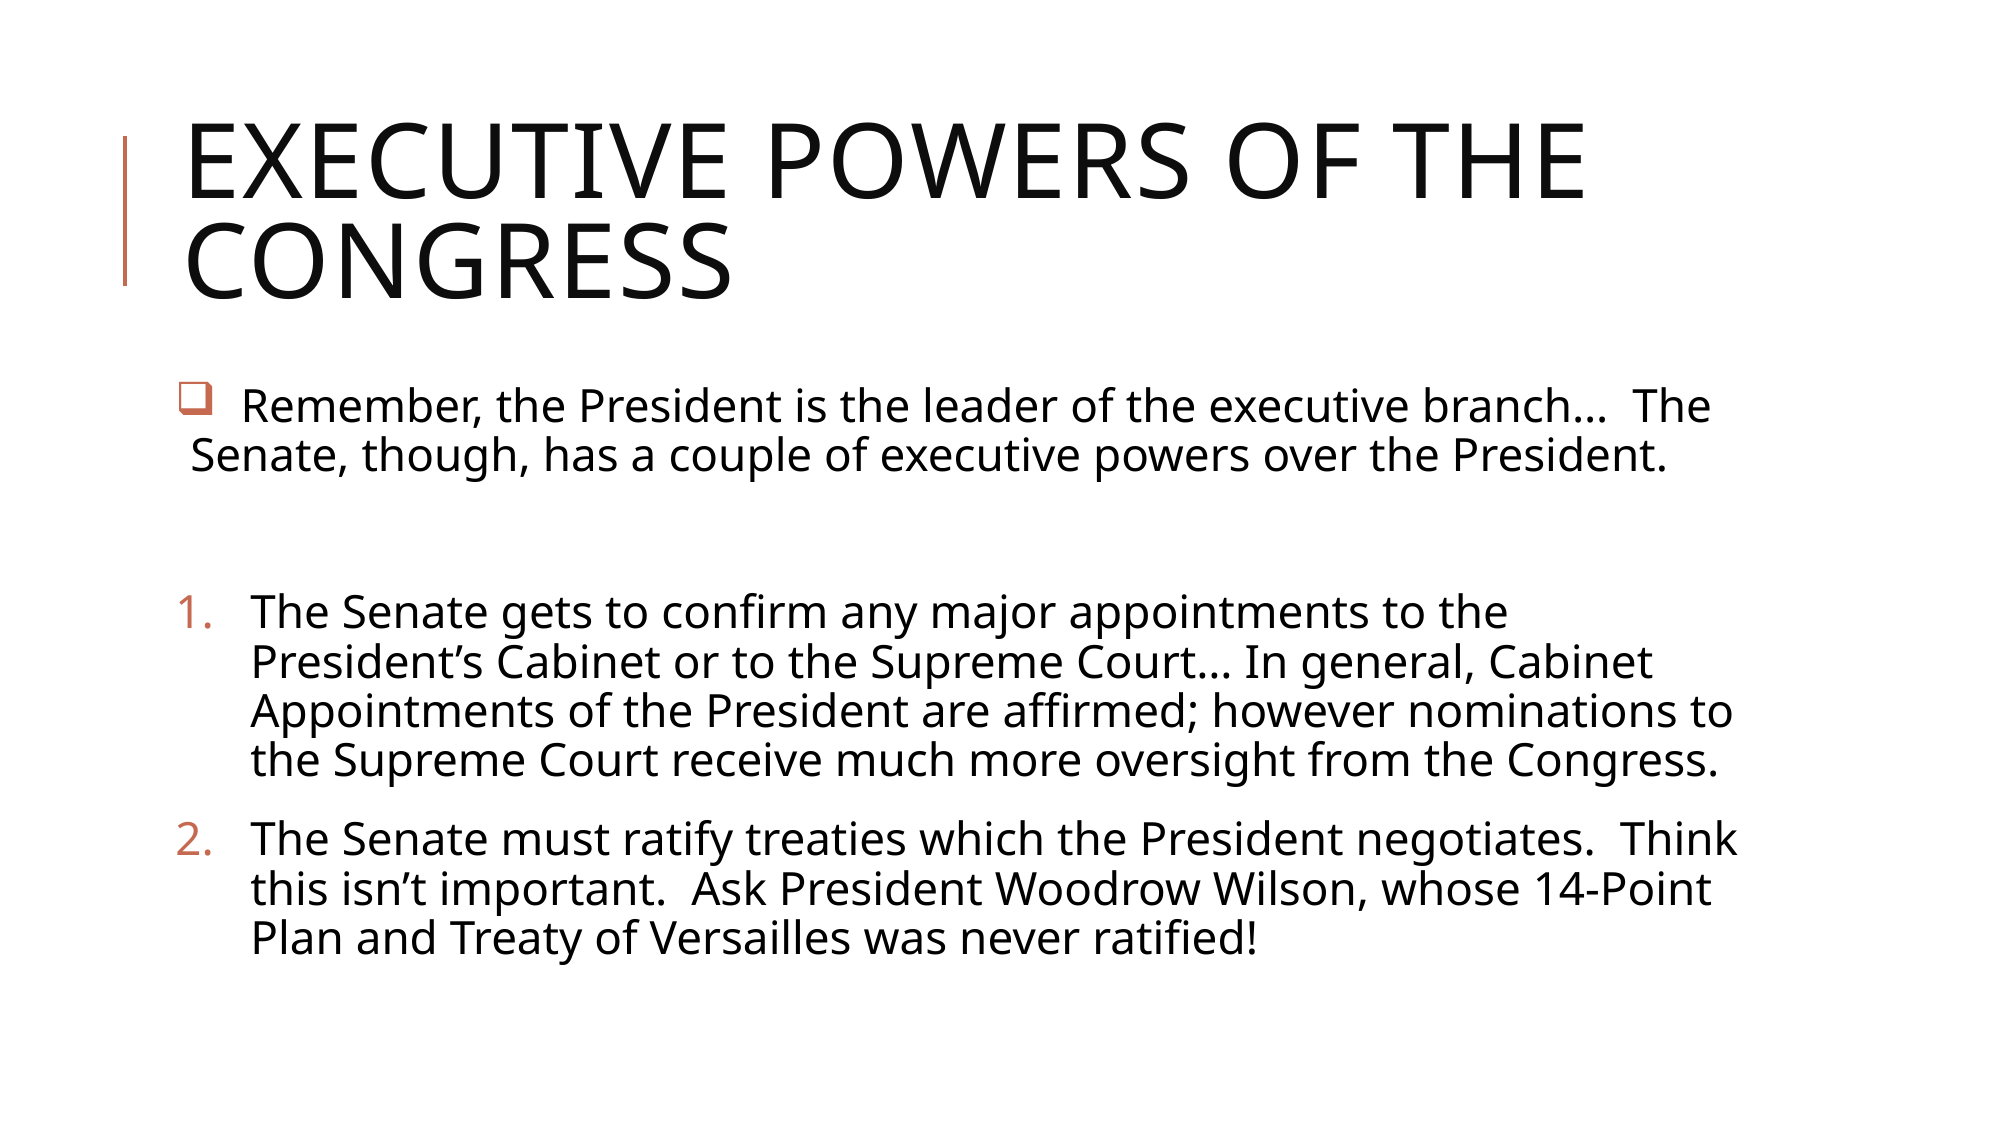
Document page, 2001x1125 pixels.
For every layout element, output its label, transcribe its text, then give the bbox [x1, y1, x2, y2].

title Executive powers of the Congress [168, 96, 1763, 342]
list Remember, the President is the leader of the executive branch… The Senate, though, has a couple of executive powers over the President. The Senate gets to confirm any major appointments to the President’s Cabinet or to the Supreme Court… In general, Cabinet Appointments of the President are affirmed; however nominations to the Supreme Court receive much more oversight from the Congress. The Senate must ratify treaties which the President negotiates. Think this isn’t important. Ask President Woodrow Wilson, whose 14-Point Plan and Treaty of Versailles was never ratified! [168, 375, 1763, 1035]
